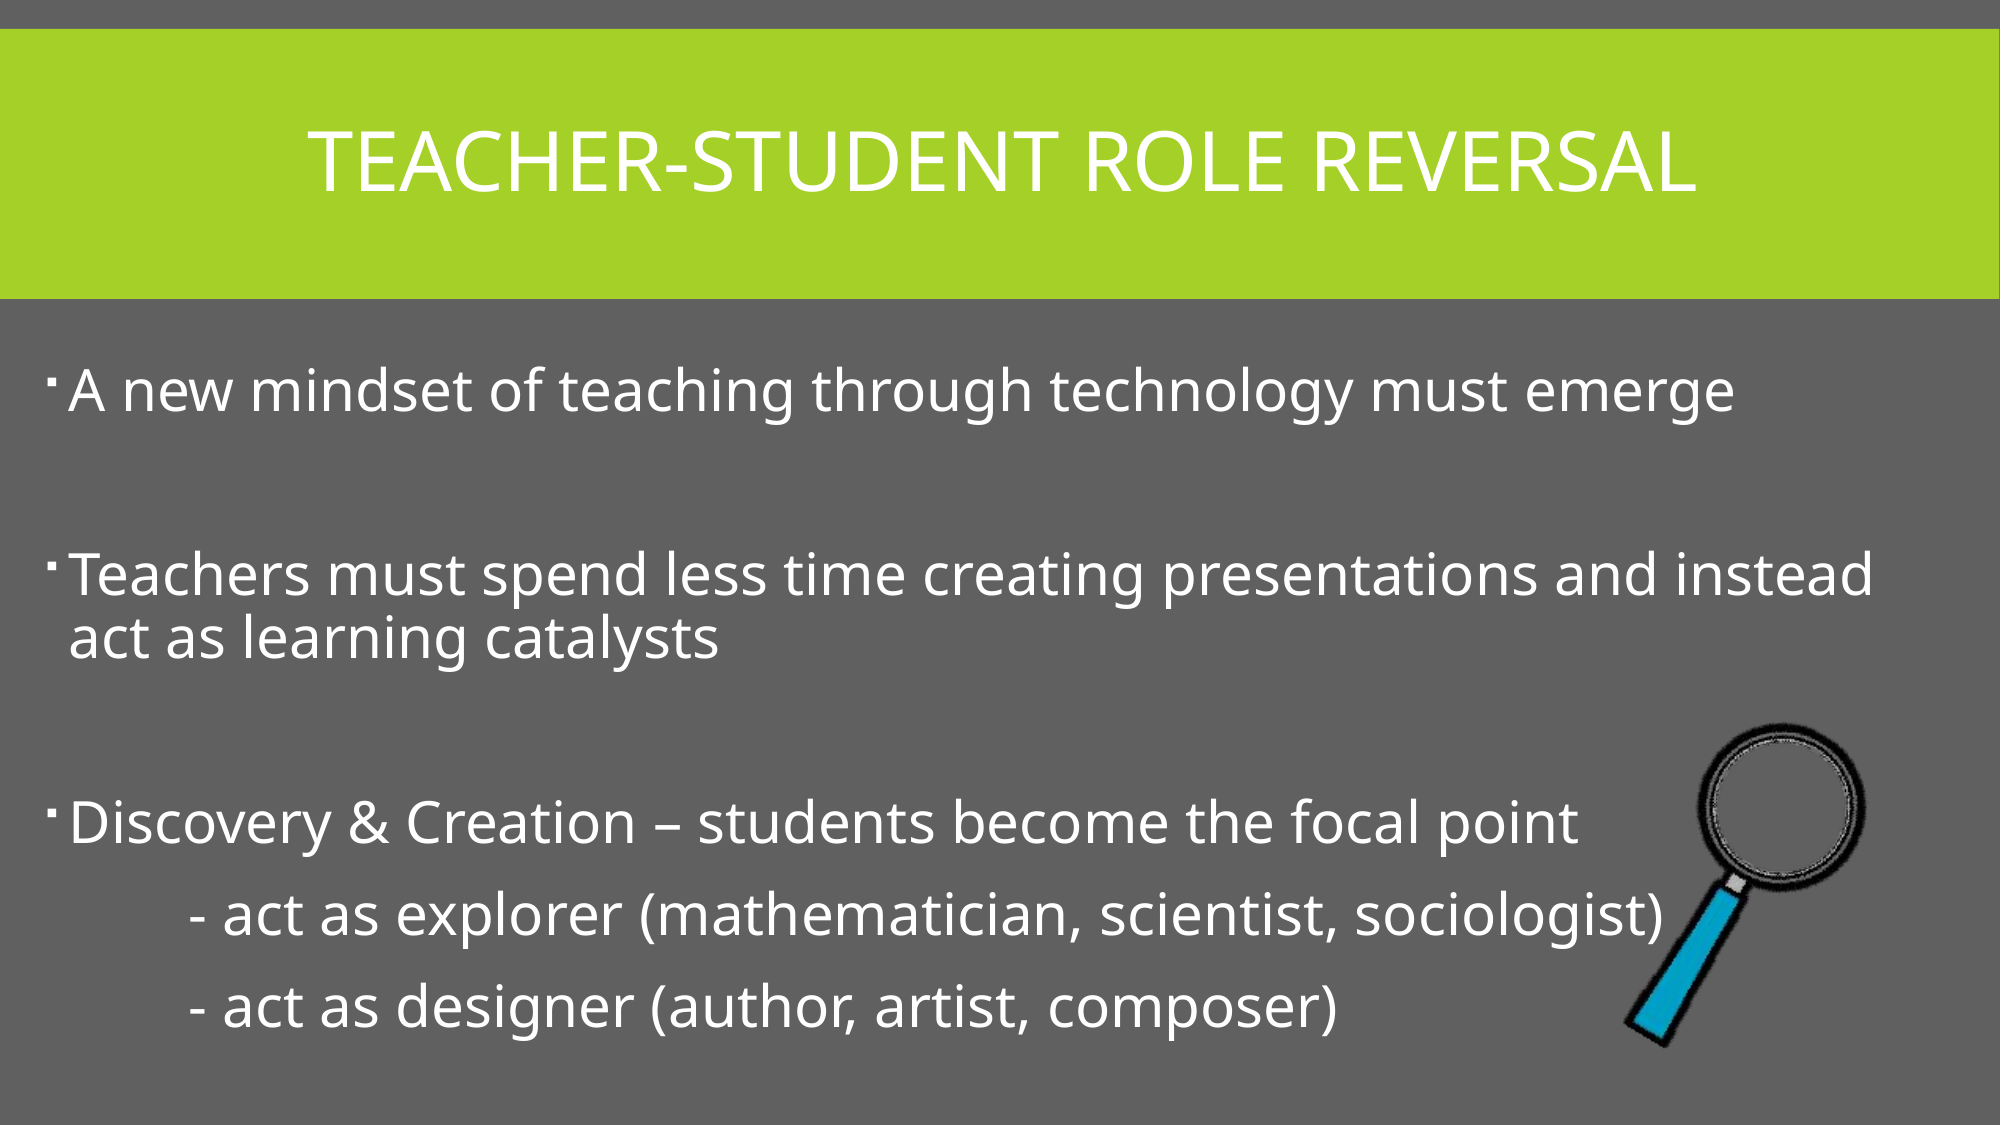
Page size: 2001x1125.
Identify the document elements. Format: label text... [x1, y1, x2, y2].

list A new mindset of teaching through technology must emerge Teachers must spend less time creating presentations and instead act as learning catalysts Discovery & Creation – students become the focal point - act as explorer (mathematician, scientist, sociologist) - act as designer (author, artist, composer) [23, 353, 1977, 1044]
title Teacher-Student role reversal [292, 41, 1898, 290]
picture [1493, 643, 1977, 1125]
